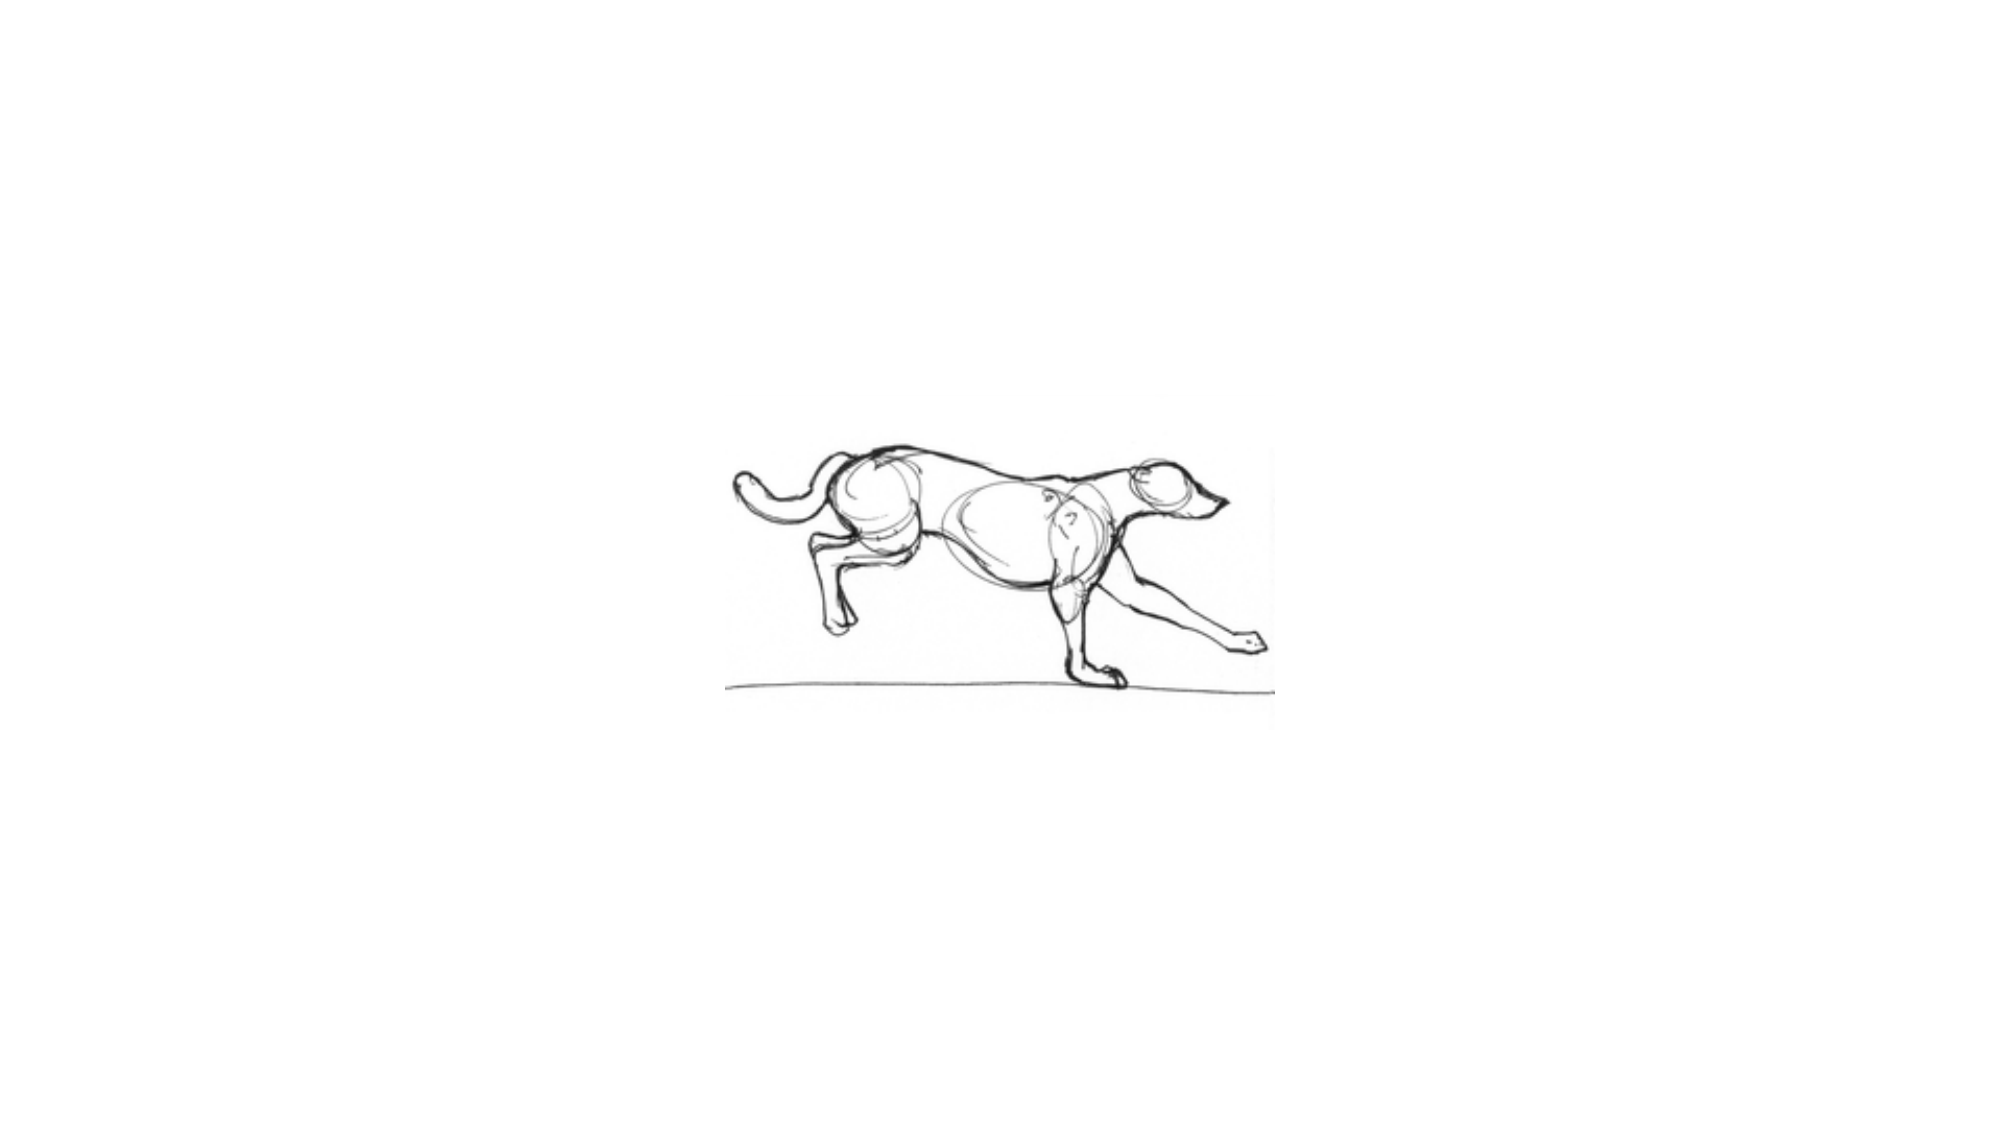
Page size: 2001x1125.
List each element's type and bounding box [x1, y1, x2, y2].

text_box [724, 394, 1275, 730]
